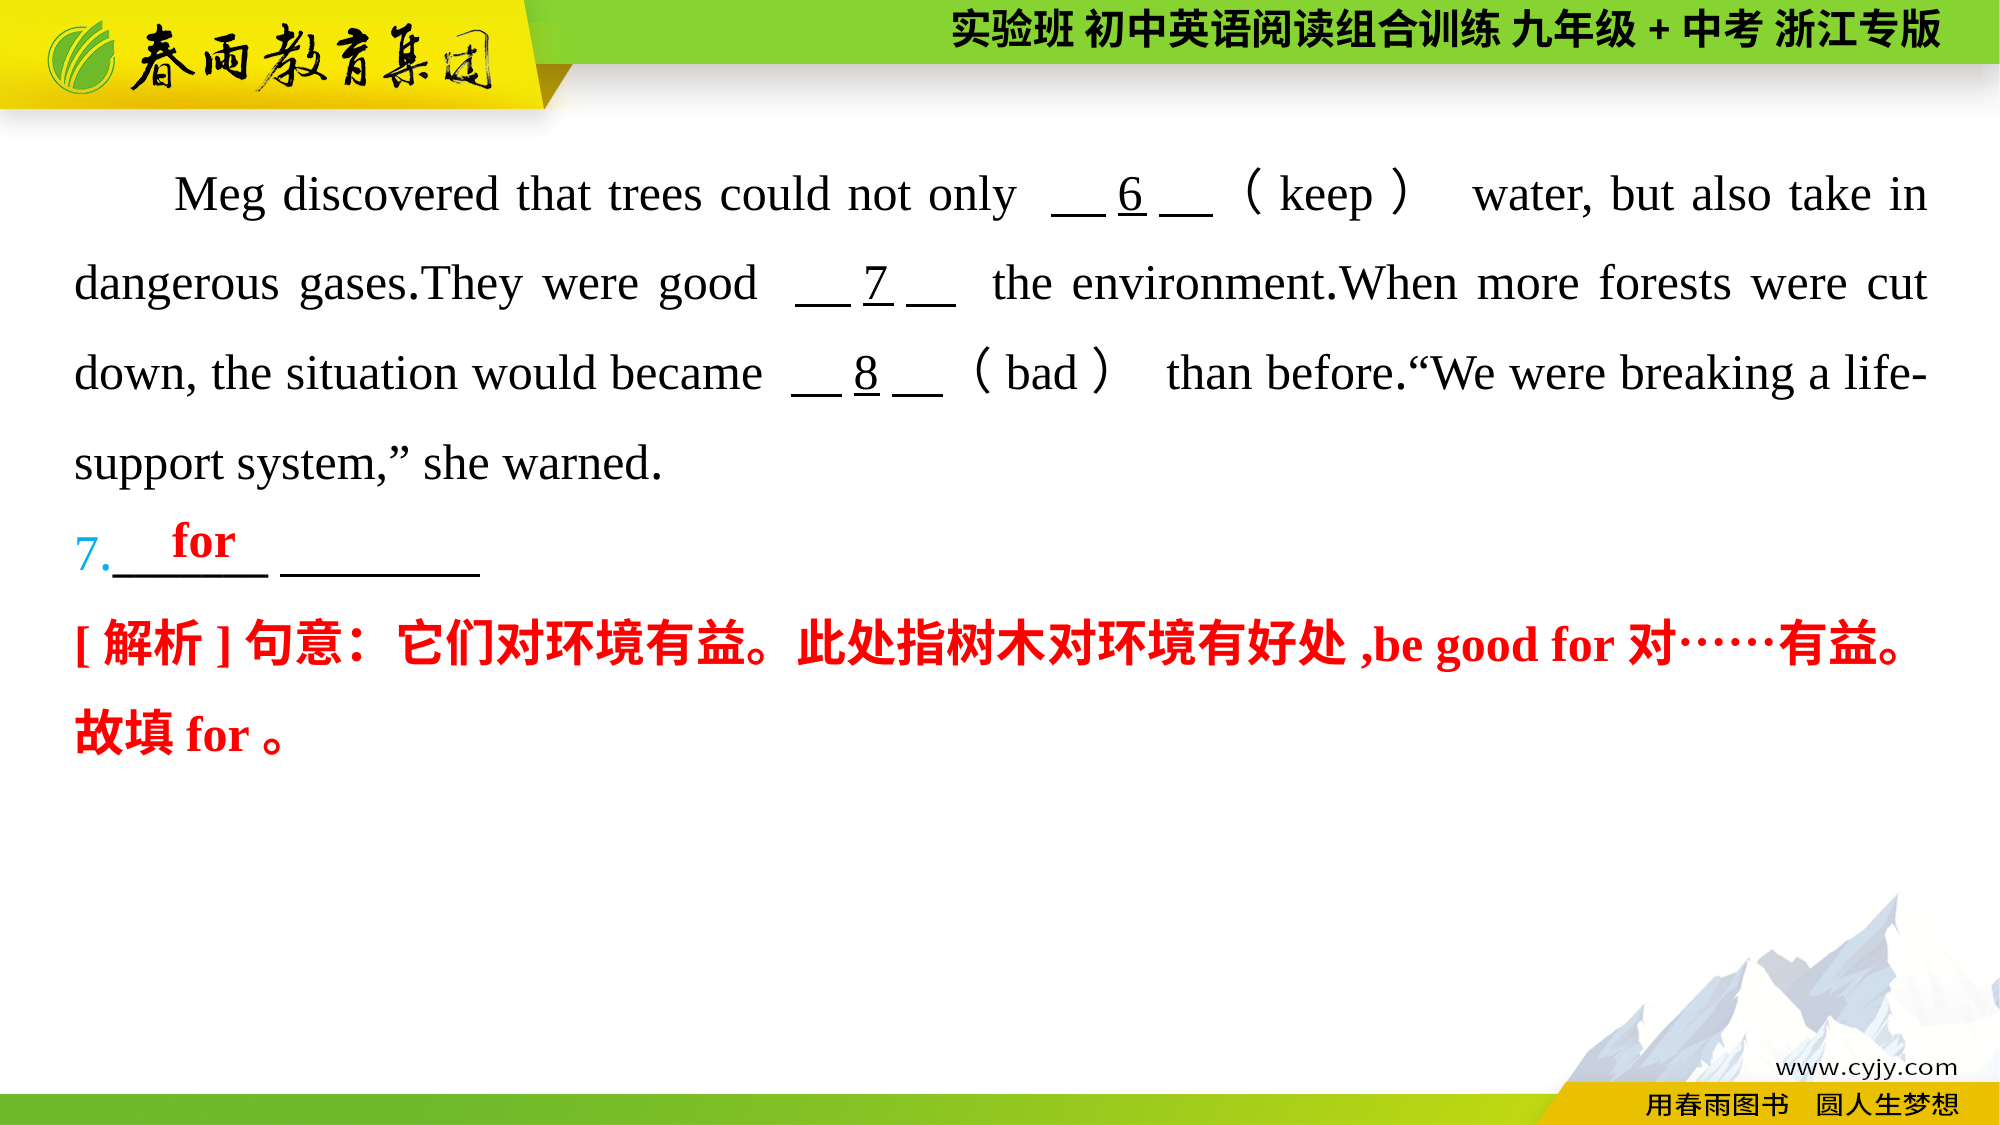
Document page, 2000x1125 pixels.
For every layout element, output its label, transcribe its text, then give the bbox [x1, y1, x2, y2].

text_box for [157, 500, 252, 574]
list Meg discovered that trees could not only 6 （keep） water, but also take in dangerous gases.They were good 7 the environment.When more forests were cut down, the situation would became 8 （bad） than before.“We were breaking a life-support system,” she warned. 7._______ [59, 122, 1944, 574]
text_box [解析]句意：它们对环境有益。此处指树木对环境有好处,be good for对……有益。故填for。 [59, 574, 1944, 770]
picture [0, 0, 2000, 1125]
